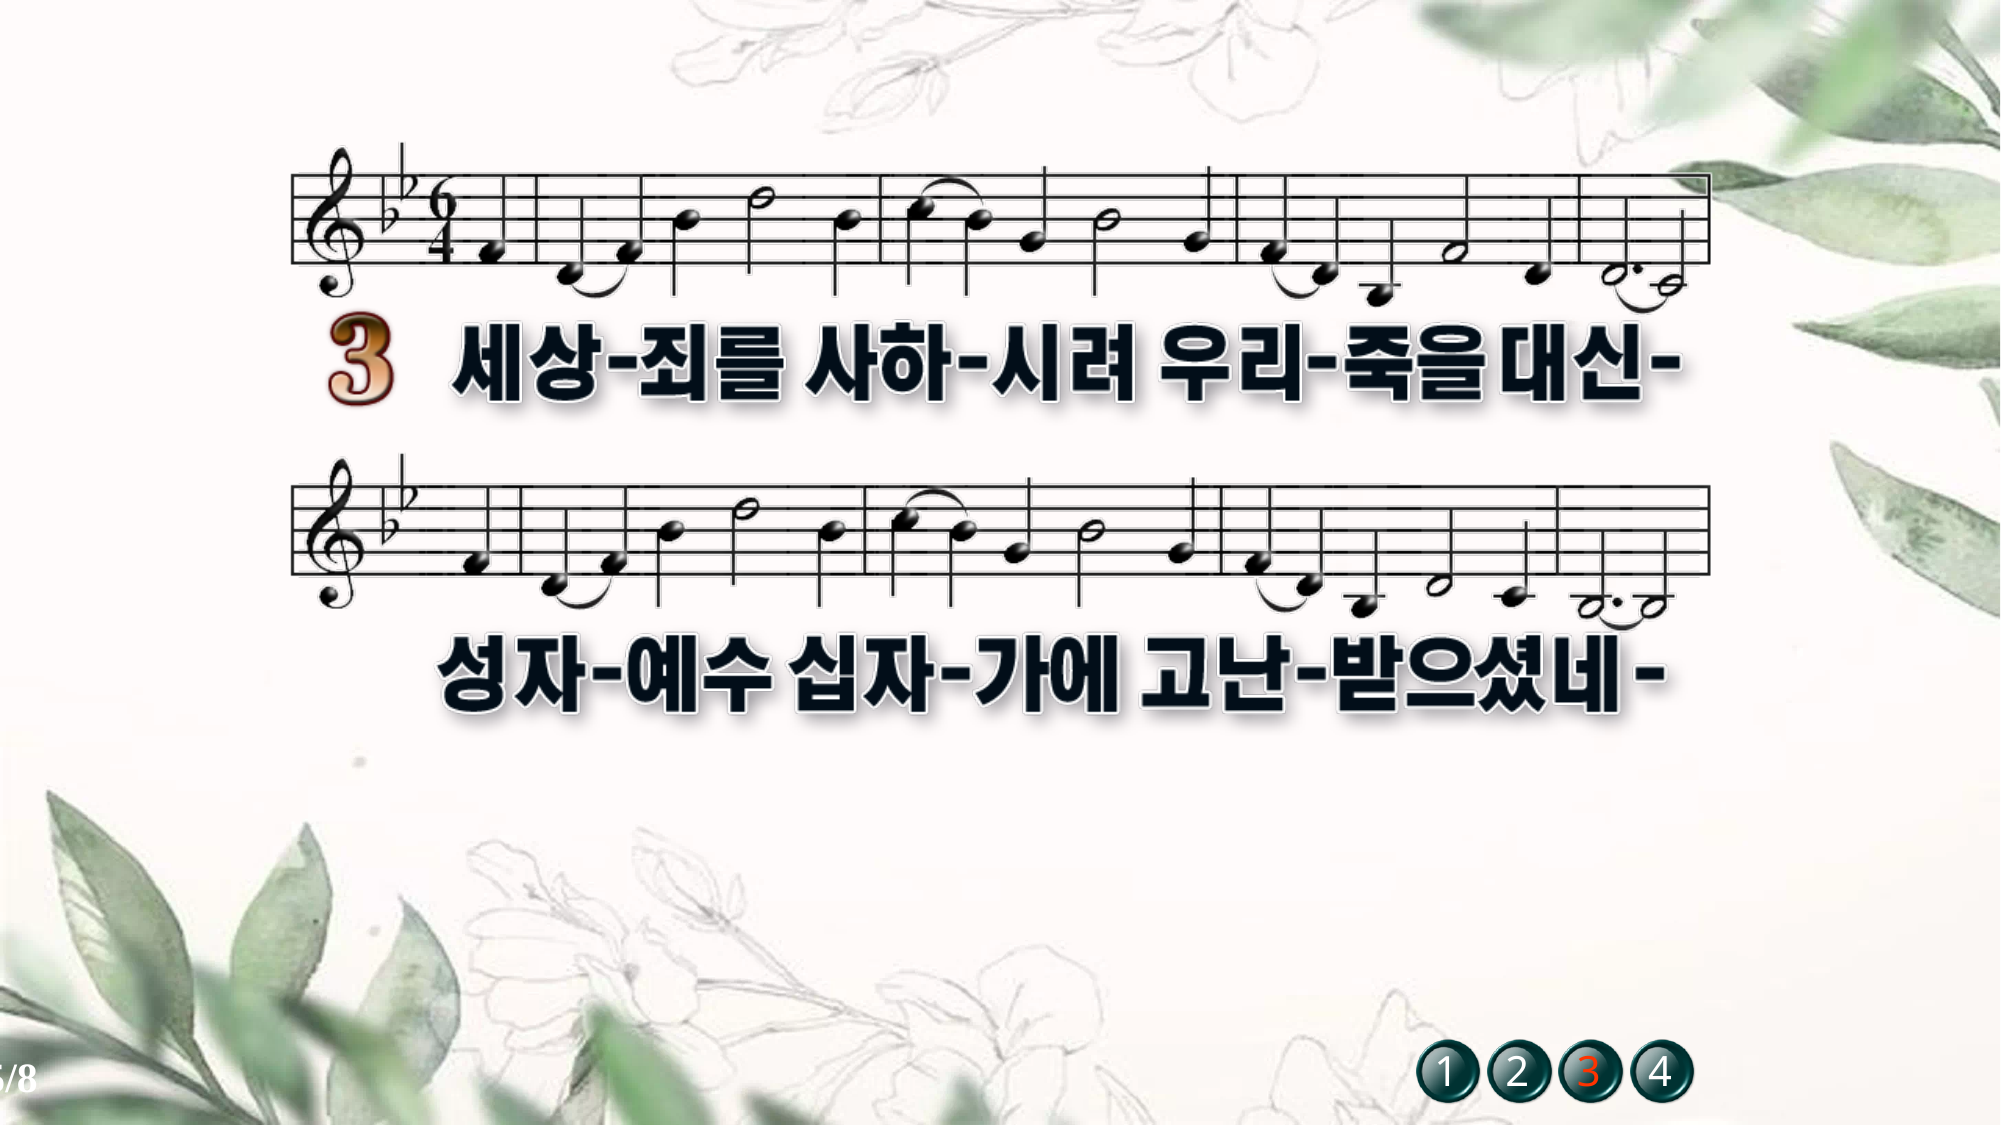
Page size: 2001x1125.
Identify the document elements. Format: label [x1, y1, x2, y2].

text_box [1413, 1035, 1484, 1106]
text_box [1555, 1035, 1626, 1106]
text_box [1627, 1035, 1697, 1106]
text_box [1484, 1035, 1555, 1106]
picture [0, 0, 2001, 1125]
